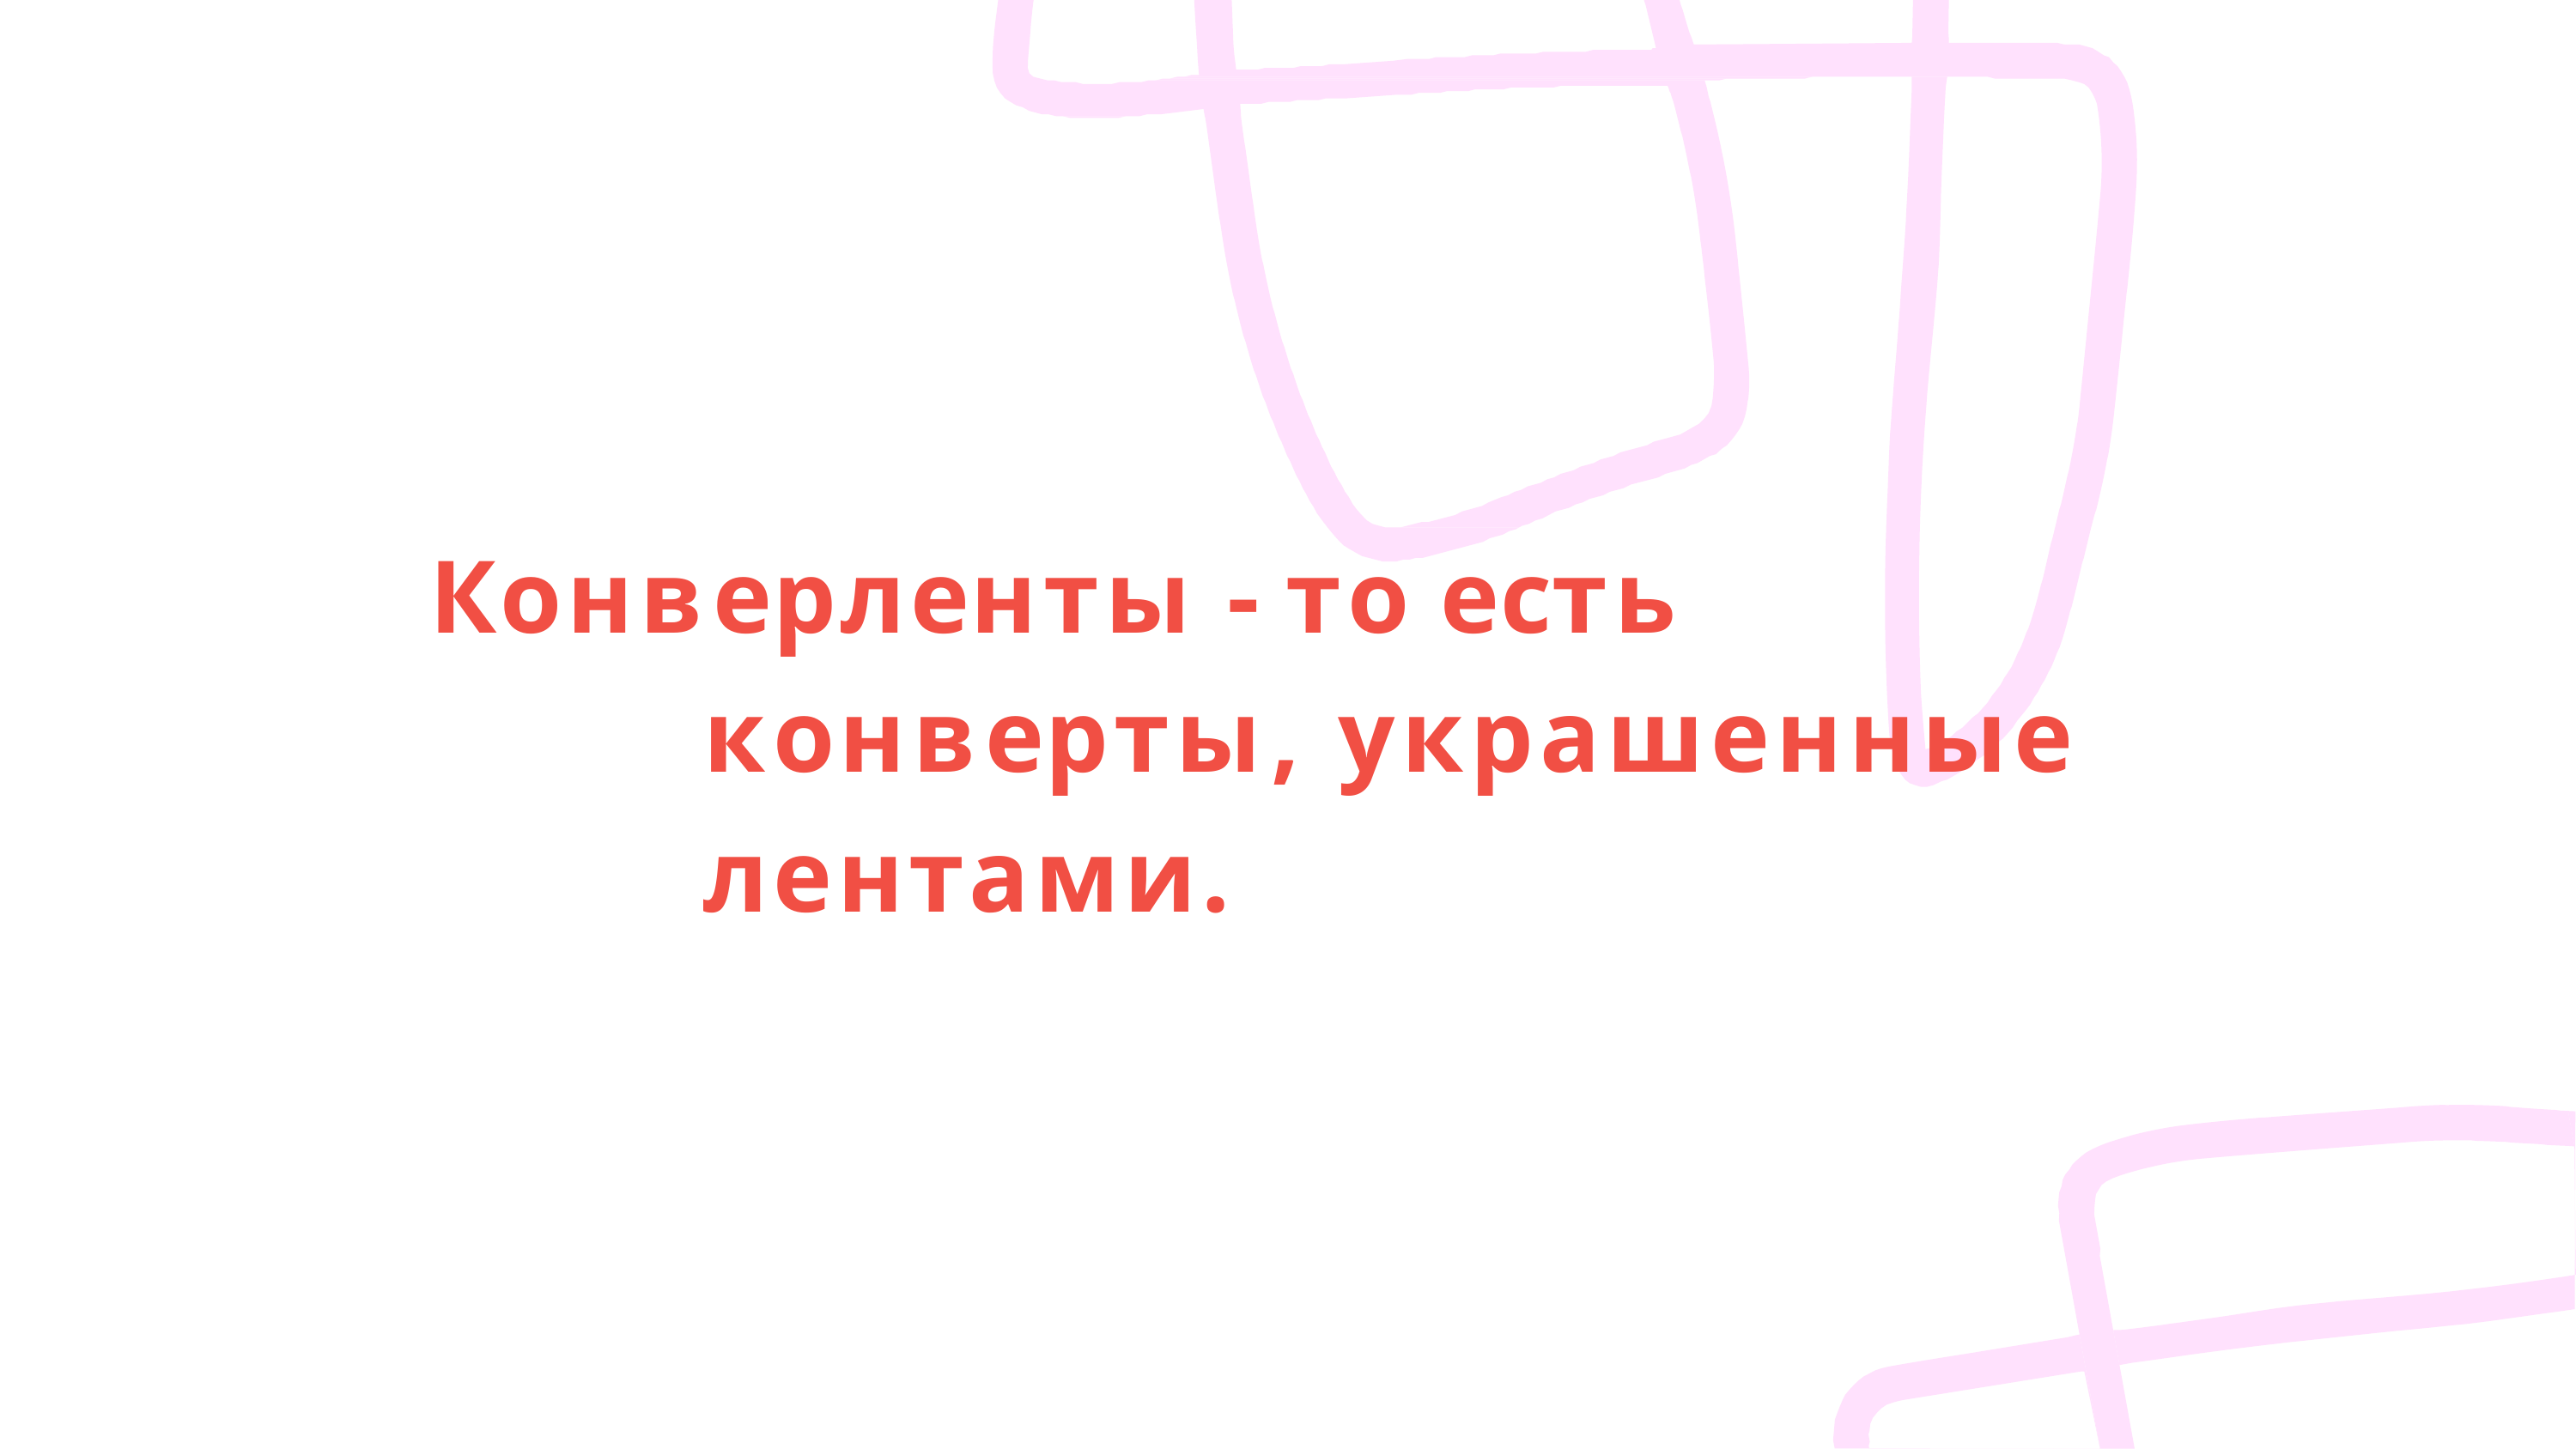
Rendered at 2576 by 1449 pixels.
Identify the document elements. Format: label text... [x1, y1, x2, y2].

text_box [1832, 1105, 2576, 1449]
title Конверленты - то есть конверты, украшенные лентами. [428, 512, 2173, 932]
text_box [992, 0, 2137, 512]
